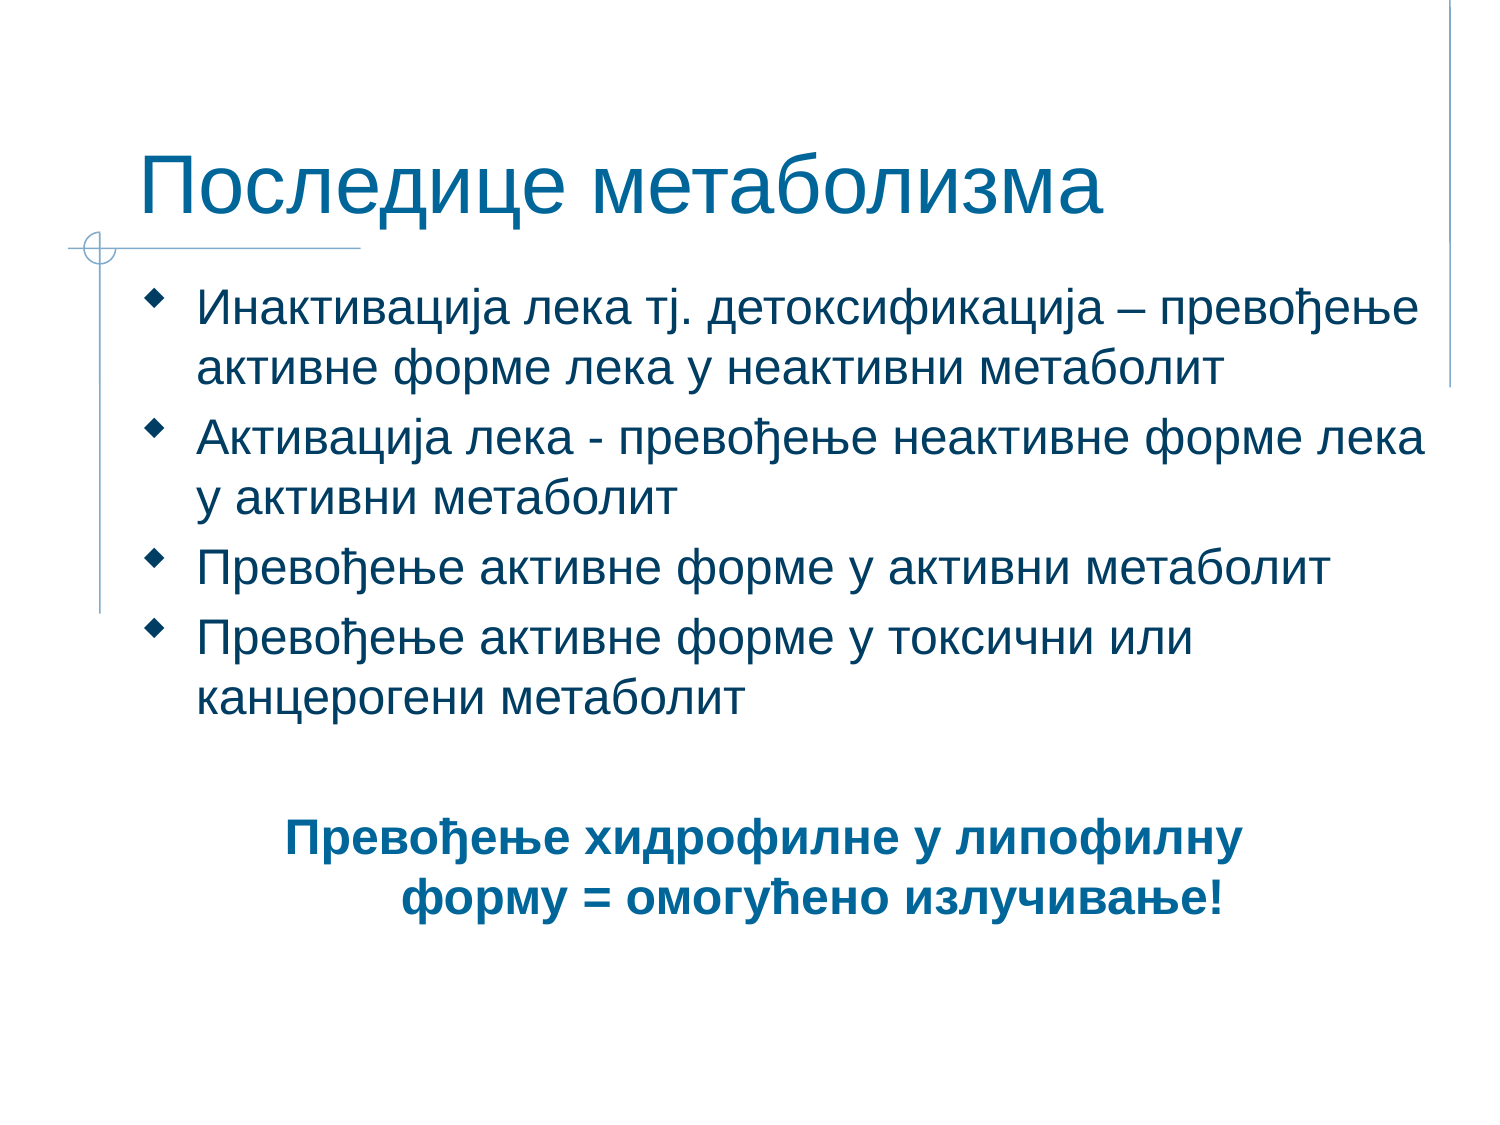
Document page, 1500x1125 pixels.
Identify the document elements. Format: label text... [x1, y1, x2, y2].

title Последице метаболизма [123, 49, 1400, 238]
list Инактивација лека тј. детоксификација – превођење активне форме лека у неактивни метаболит Активација лека - превођење неактивне форме лека у активни метаболит Превођење активне форме у активни метаболит Превођење активне форме у токсични или канцерогени метаболит Превођење хидрофилне у липофилну форму = омогућено излучивање! [124, 266, 1460, 1002]
